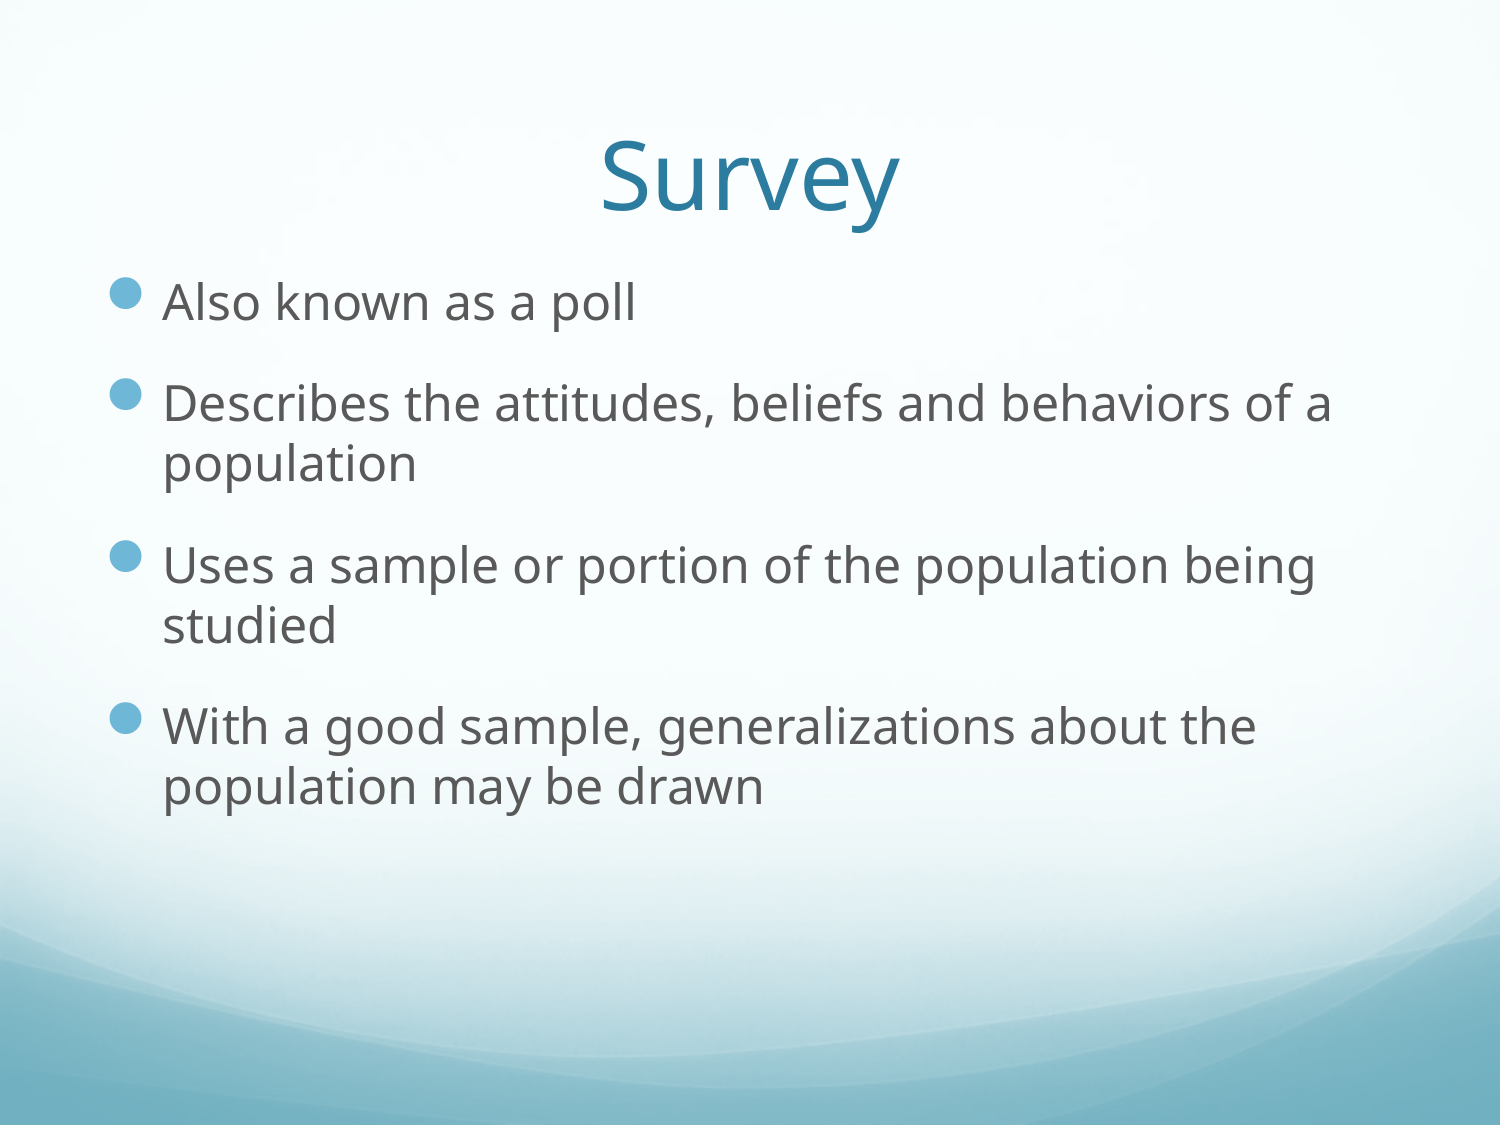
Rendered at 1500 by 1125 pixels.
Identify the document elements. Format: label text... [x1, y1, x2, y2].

list Also known as a poll Describes the attitudes, beliefs and behaviors of a population Uses a sample or portion of the population being studied With a good sample, generalizations about the population may be drawn [90, 262, 1410, 975]
title Survey [90, 17, 1410, 237]
